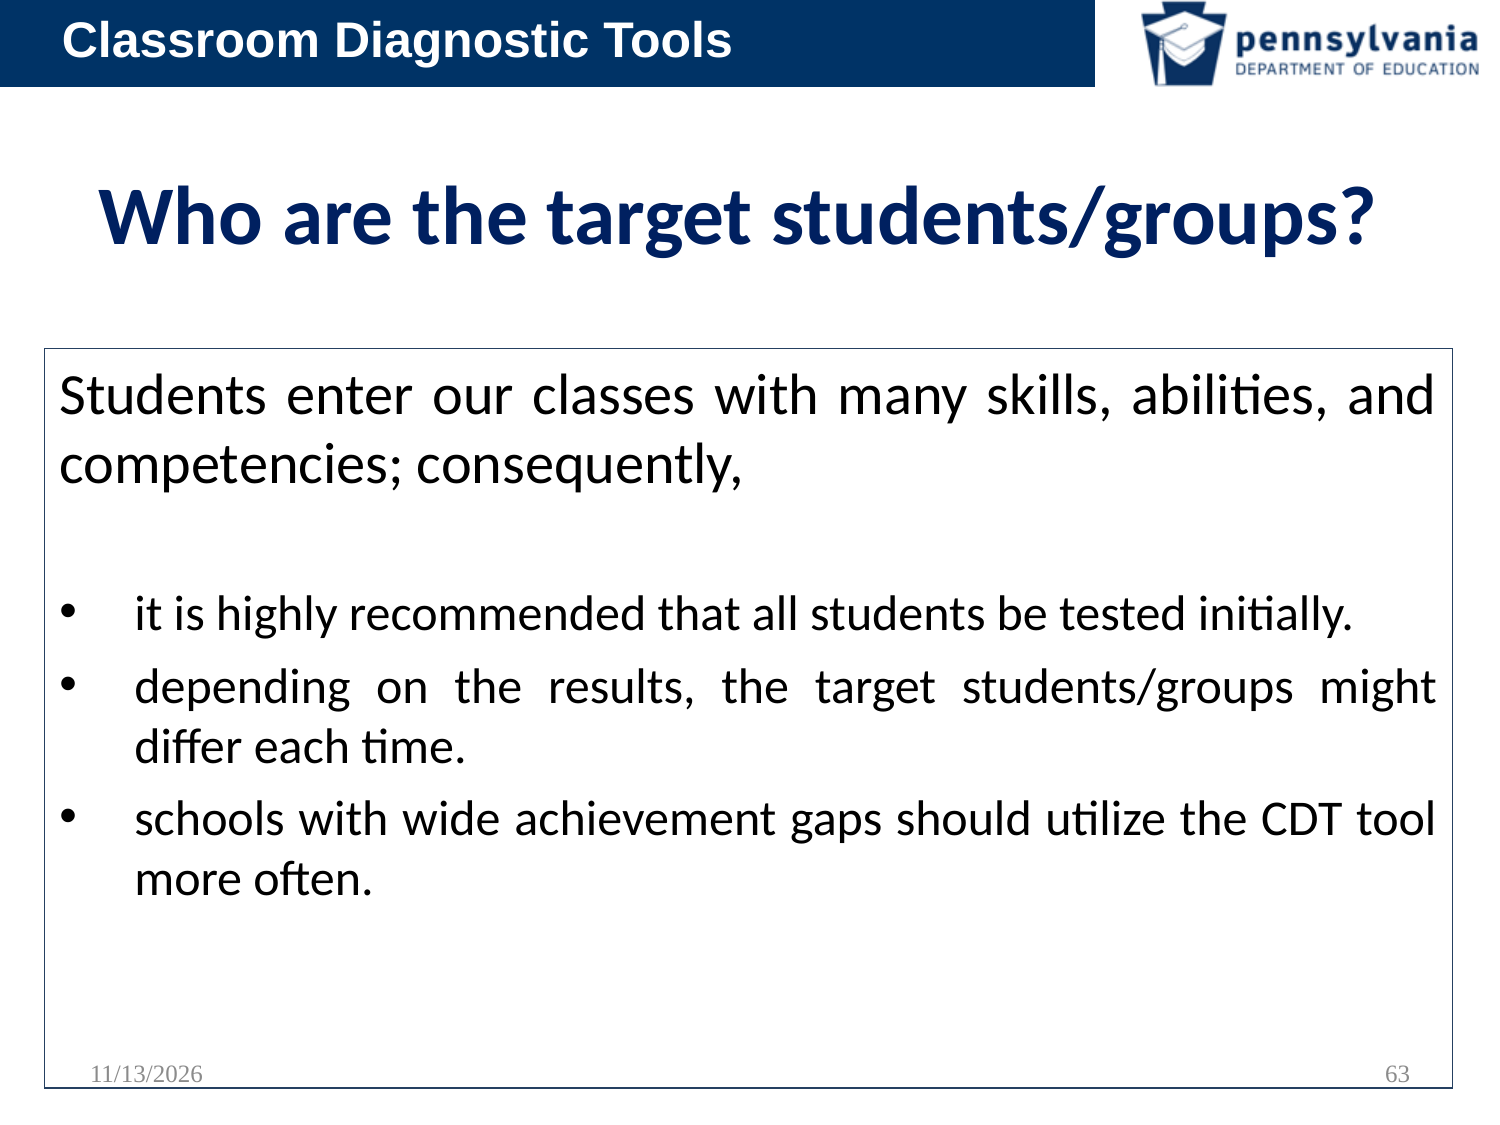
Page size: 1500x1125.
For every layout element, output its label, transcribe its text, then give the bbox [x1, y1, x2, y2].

list Students enter our classes with many skills, abilities, and competencies; consequently, it is highly recommended that all students be tested initially. depending on the results, the target students/groups might differ each time. schools with wide achievement gaps should utilize the CDT tool more often. [44, 348, 1453, 1089]
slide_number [75, 1042, 425, 1103]
picture [1134, 0, 1485, 90]
slide_number 63 [1074, 1042, 1425, 1103]
title Who are the target students/groups? [72, 161, 1423, 348]
